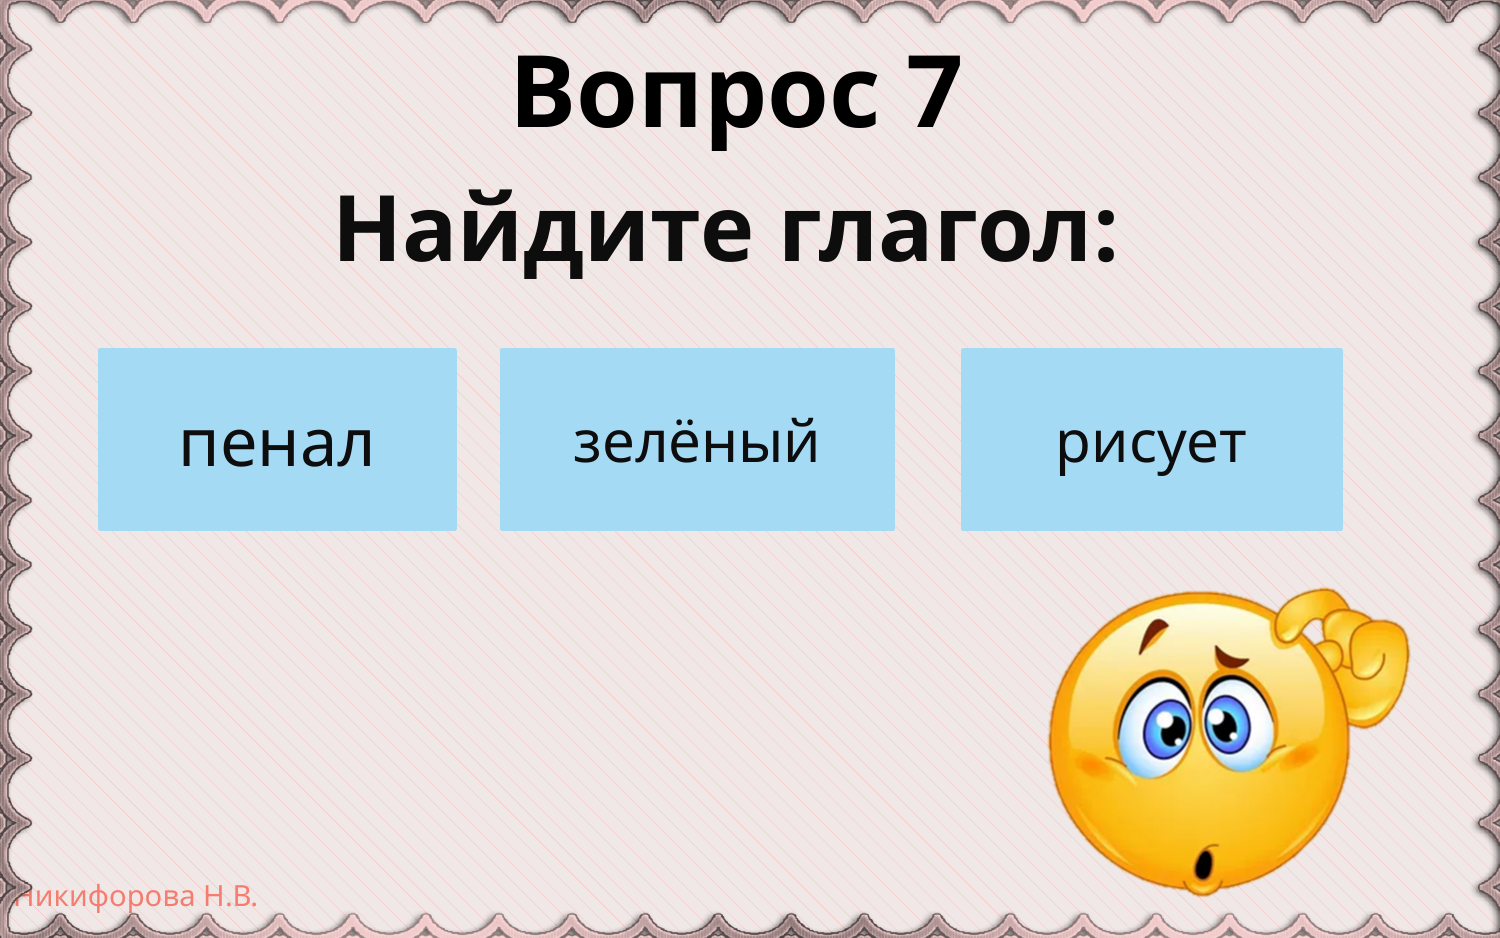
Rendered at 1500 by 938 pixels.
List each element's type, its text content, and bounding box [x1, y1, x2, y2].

text_box пенал [98, 348, 457, 531]
text_box зелёный [500, 348, 895, 531]
text_box Найдите глагол: [66, 162, 1434, 288]
picture [892, 528, 1500, 937]
text_box рисует [961, 348, 1343, 527]
text_box Вопрос 7 [135, 19, 1365, 155]
